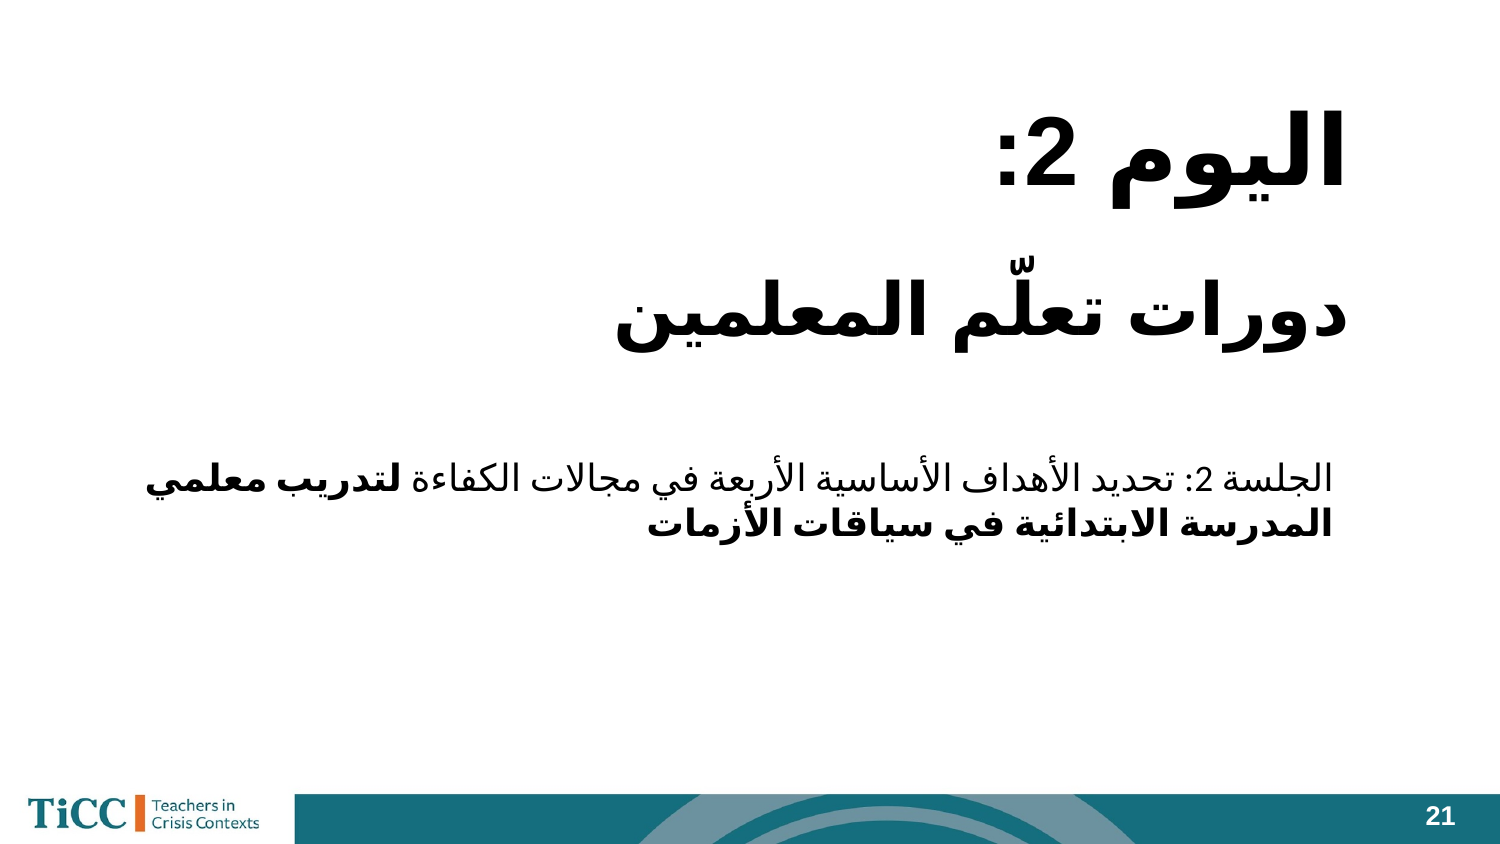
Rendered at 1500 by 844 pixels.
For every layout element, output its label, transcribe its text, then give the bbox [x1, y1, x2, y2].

title اليوم 2: دورات تعلّم المعلمين [90, 88, 1365, 366]
subtitle الجلسة 2: تحديد الأهداف الأساسية الأربعة في مجالات الكفاءة لتدريب معلمي المدرسة الابتدائية في سياقات الأزمات [74, 440, 1350, 557]
slide_number ‹#› [1133, 792, 1471, 838]
picture [0, 0, 1500, 844]
